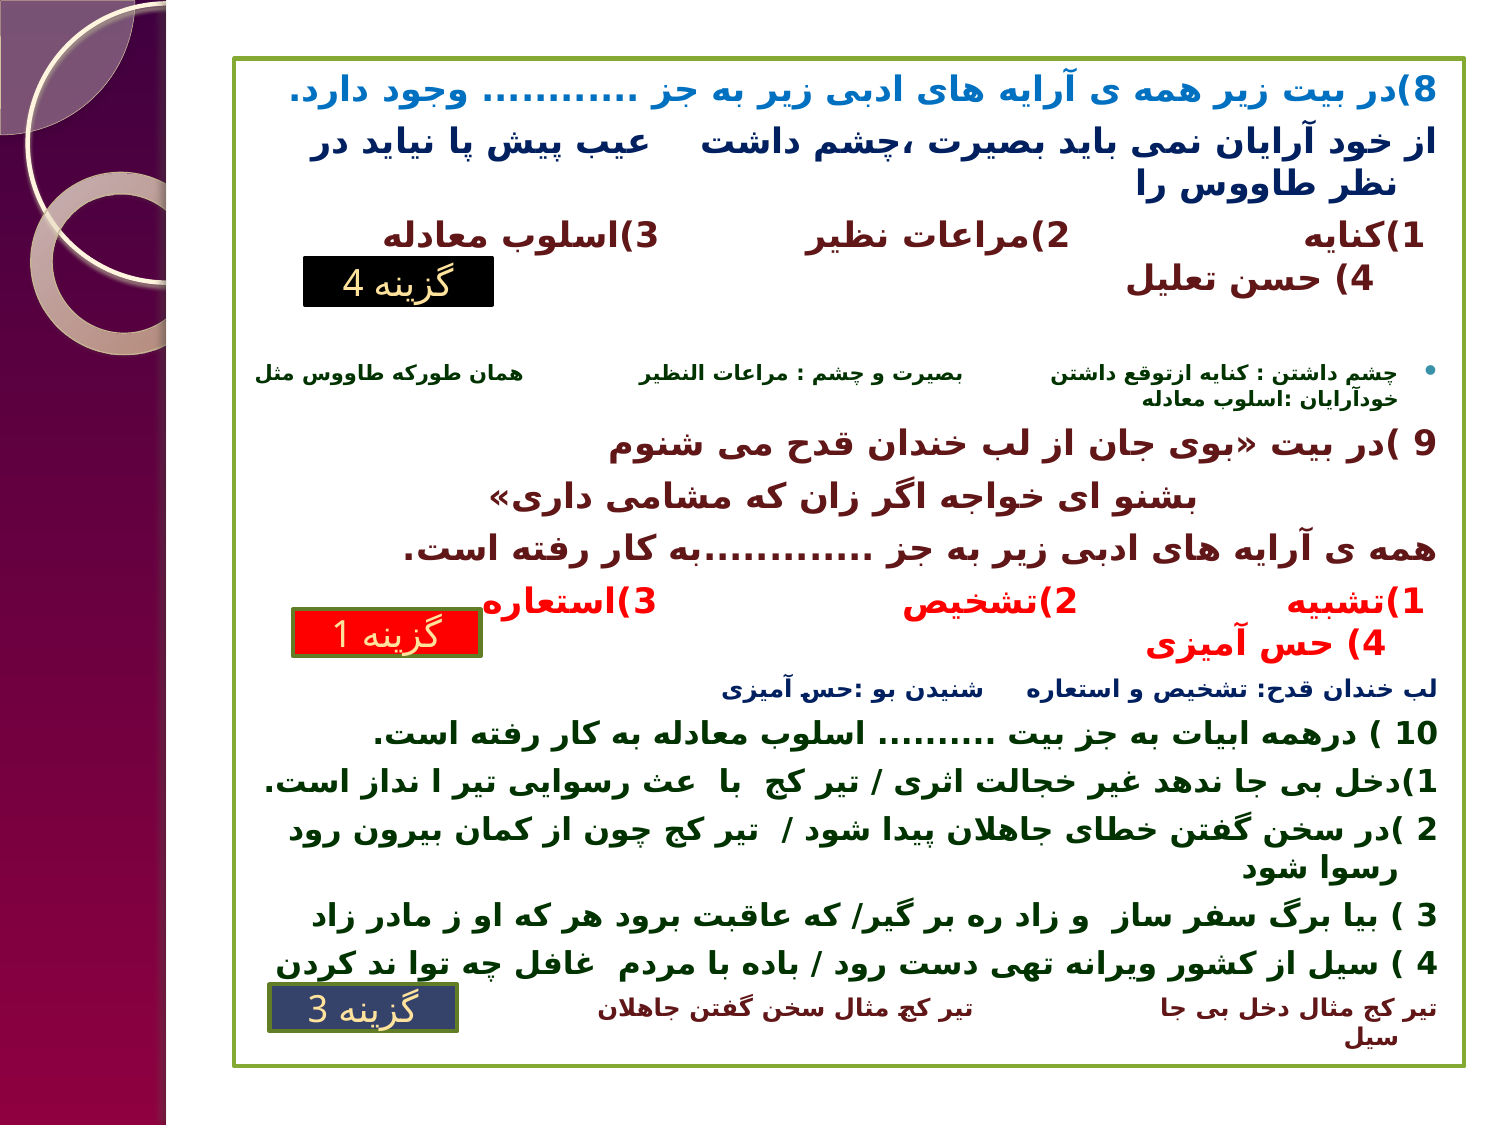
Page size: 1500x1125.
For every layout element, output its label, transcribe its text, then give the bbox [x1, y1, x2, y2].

list 8)در بیت زیر همه ی آرایه های ادبی زیر به جز ............ وجود دارد. از خود آرایان نمی باید بصیرت ،چشم داشت عیب پیش پا نیاید در نظر طاووس را 1)کنایه 2)مراعات نظیر 3)اسلوب معادله 4) حسن تعلیل چشم داشتن : کنایه ازتوقع داشتن بصیرت و چشم : مراعات النظیر همان طورکه طاووس مثل خودآرایان :اسلوب معادله 9 )در بیت «بوی جان از لب خندان قدح می شنوم بشنو ای خواجه اگر زان که مشامی داری» همه ی آرایه های ادبی زیر به جز .............به کار رفته است. 1)تشبیه 2)تشخیص 3)استعاره 4) حس آمیزی لب خندان قدح: تشخیص و استعاره شنیدن بو :حس آمیزی 10 ) درهمه ابیات به جز بیت .......... اسلوب معادله به کار رفته است. 1)دخل بی جا ندهد غیر خجالت اثری / تیر کج با عث رسوایی تیر ا نداز است. 2 )در سخن گفتن خطای جاهلان پیدا شود / تیر کج چون از کمان بیرون رود رسوا شود 3 ) بیا برگ سفر ساز و زاد ره بر گیر/ که عاقبت برود هر که او ز مادر زاد 4 ) سیل از کشور ویرانه تهی دست رود / باده با مردم غافل چه توا ند کردن تیر کج مثال دخل بی جا تیر کج مثال سخن گفتن جاهلان باده مثال سیل [232, 56, 1466, 1068]
text_box گزینه 1 [291, 607, 483, 658]
text_box گزینه 4 [303, 256, 494, 307]
text_box گزینه 3 [267, 982, 459, 1033]
